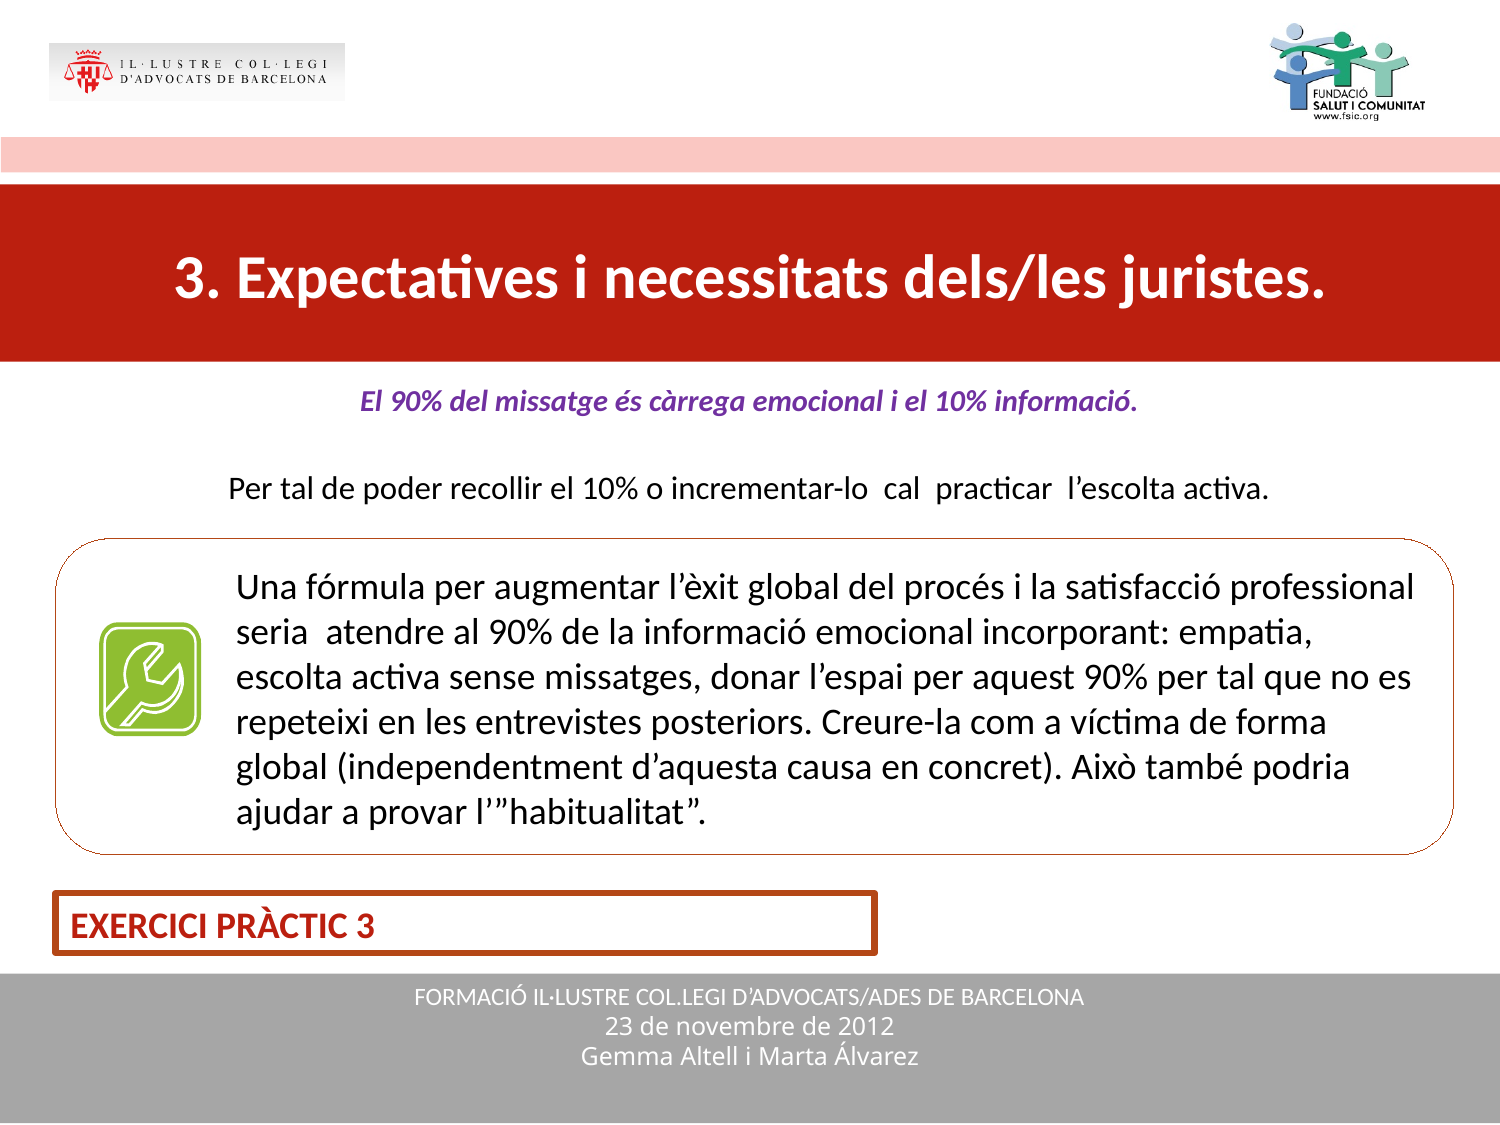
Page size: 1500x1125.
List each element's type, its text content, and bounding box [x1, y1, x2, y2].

picture [1269, 22, 1425, 121]
text_box 3. Expectatives i necessitats dels/les juristes. [0, 184, 1500, 362]
picture [98, 621, 202, 738]
text_box EXERCICI PRÀCTIC 3 [55, 893, 875, 953]
list El 90% del missatge és càrrega emocional i el 10% informació. Per tal de poder recollir el 10% o incrementar-lo cal practicar l’escolta activa. [30, 373, 1470, 551]
text_box FORMACIÓ IL·LUSTRE COL.LEGI D’ADVOCATS/ADES DE BARCELONA 23 de novembre de 2012 Gemma Altell i Marta Álvarez [0, 973, 1500, 1124]
picture [48, 43, 346, 101]
text_box [0, 137, 1500, 173]
text_box Una fórmula per augmentar l’èxit global del procés i la satisfacció professional seria atendre al 90% de la informació emocional incorporant: empatia, escolta activa sense missatges, donar l’espai per aquest 90% per tal que no es repeteixi en les entrevistes posteriors. Creure-la com a víctima de forma global (independentment d’aquesta causa en concret). Això també podria ajudar a provar l’”habitualitat”. [55, 538, 1454, 855]
